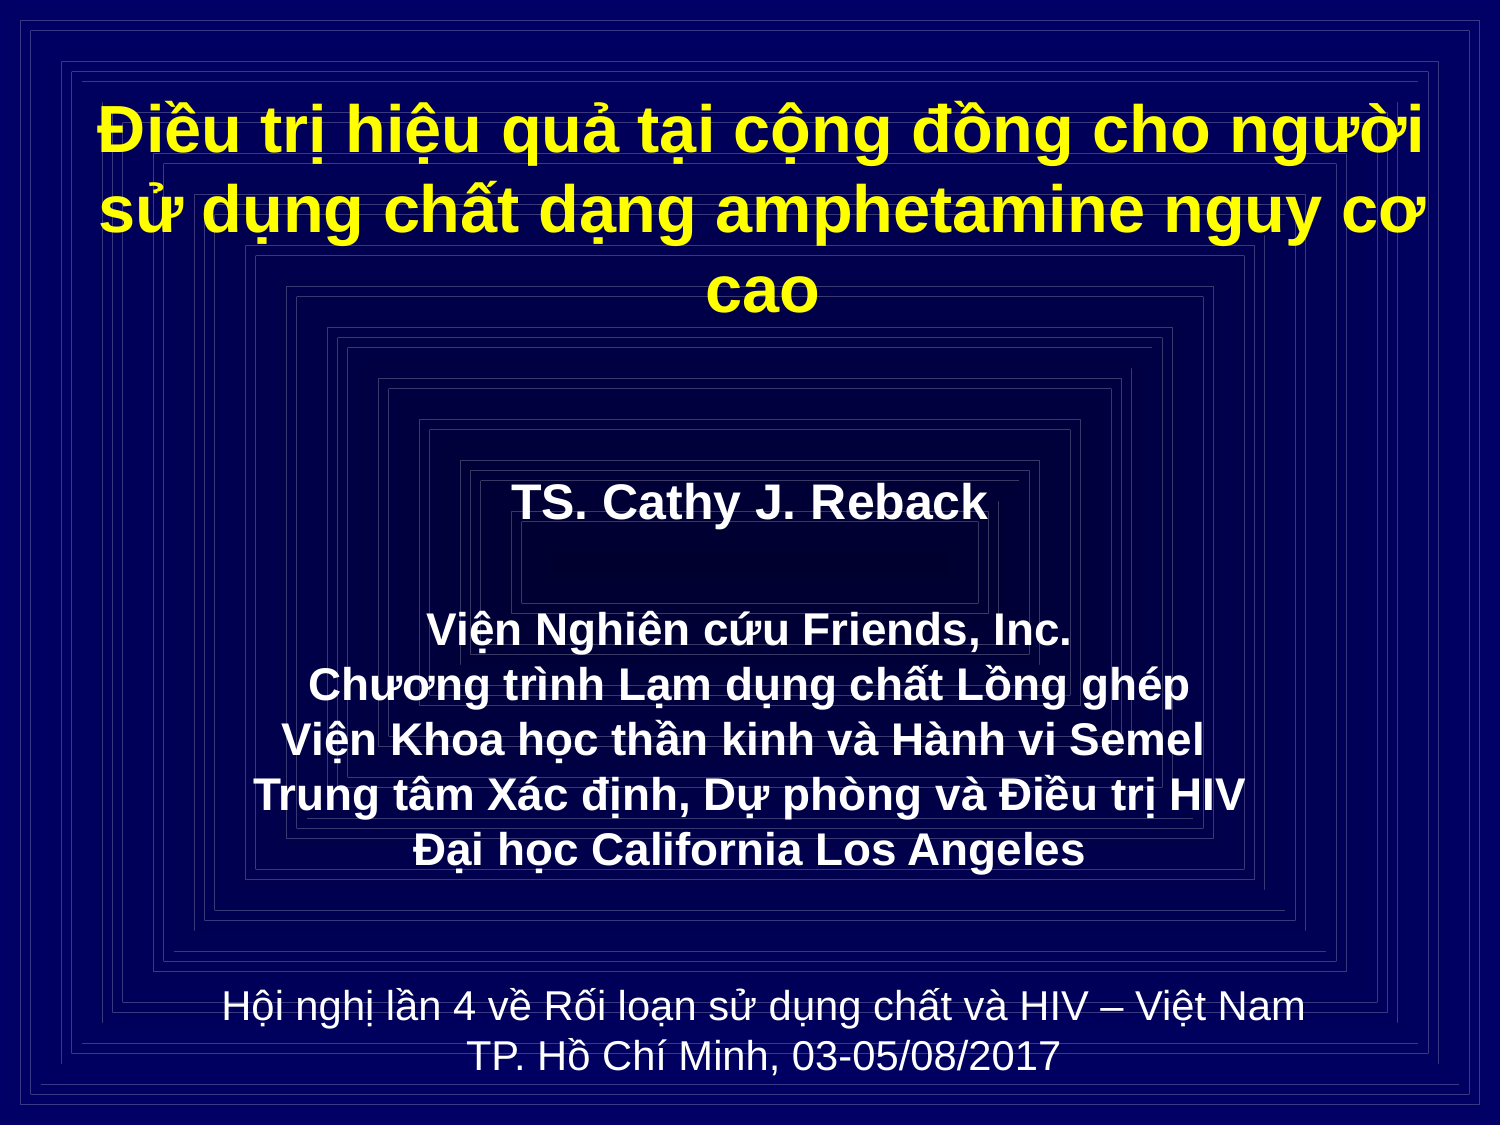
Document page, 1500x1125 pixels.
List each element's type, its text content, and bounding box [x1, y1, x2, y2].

title Điều trị hiệu quả tại cộng đồng cho người sử dụng chất dạng amphetamine nguy cơ cao [37, 50, 1488, 363]
text_box Hội nghị lần 4 về Rối loạn sử dụng chất và HIV – Việt Nam TP. Hồ Chí Minh, 03-05/08/2017 [101, 900, 1427, 1125]
subtitle TS. Cathy J. Reback Viện Nghiên cứu Friends, Inc. Chương trình Lạm dụng chất Lồng ghép Viện Khoa học thần kinh và Hành vi Semel Trung tâm Xác định, Dự phòng và Điều trị HIV Đại học California Los Angeles [50, 462, 1450, 813]
